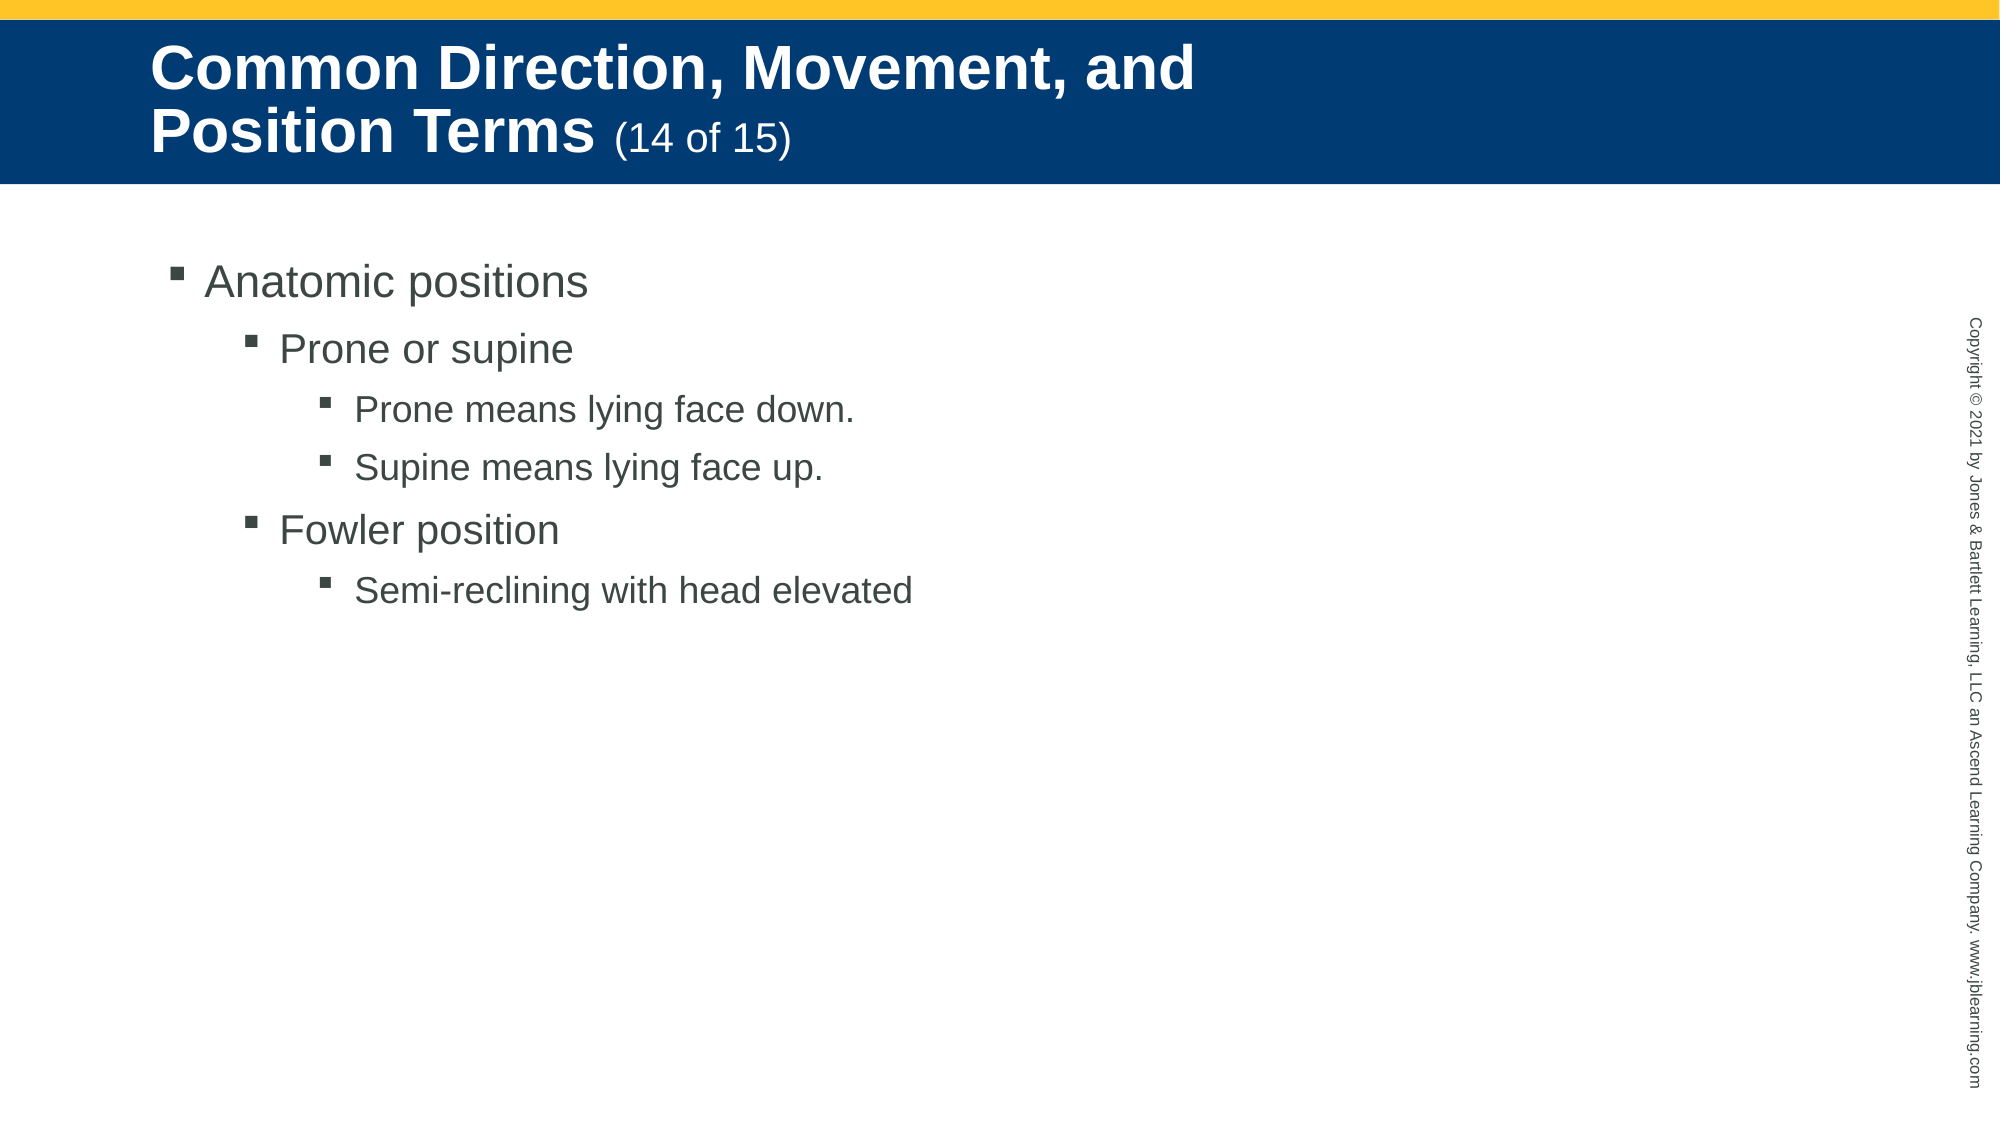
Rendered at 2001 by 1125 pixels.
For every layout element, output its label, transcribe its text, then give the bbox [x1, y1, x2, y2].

list Anatomic positions Prone or supine Prone means lying face down. Supine means lying face up. Fowler position Semi-reclining with head elevated [151, 244, 1840, 1016]
title Common Direction, Movement, and Position Terms (14 of 15) [0, 19, 2000, 185]
